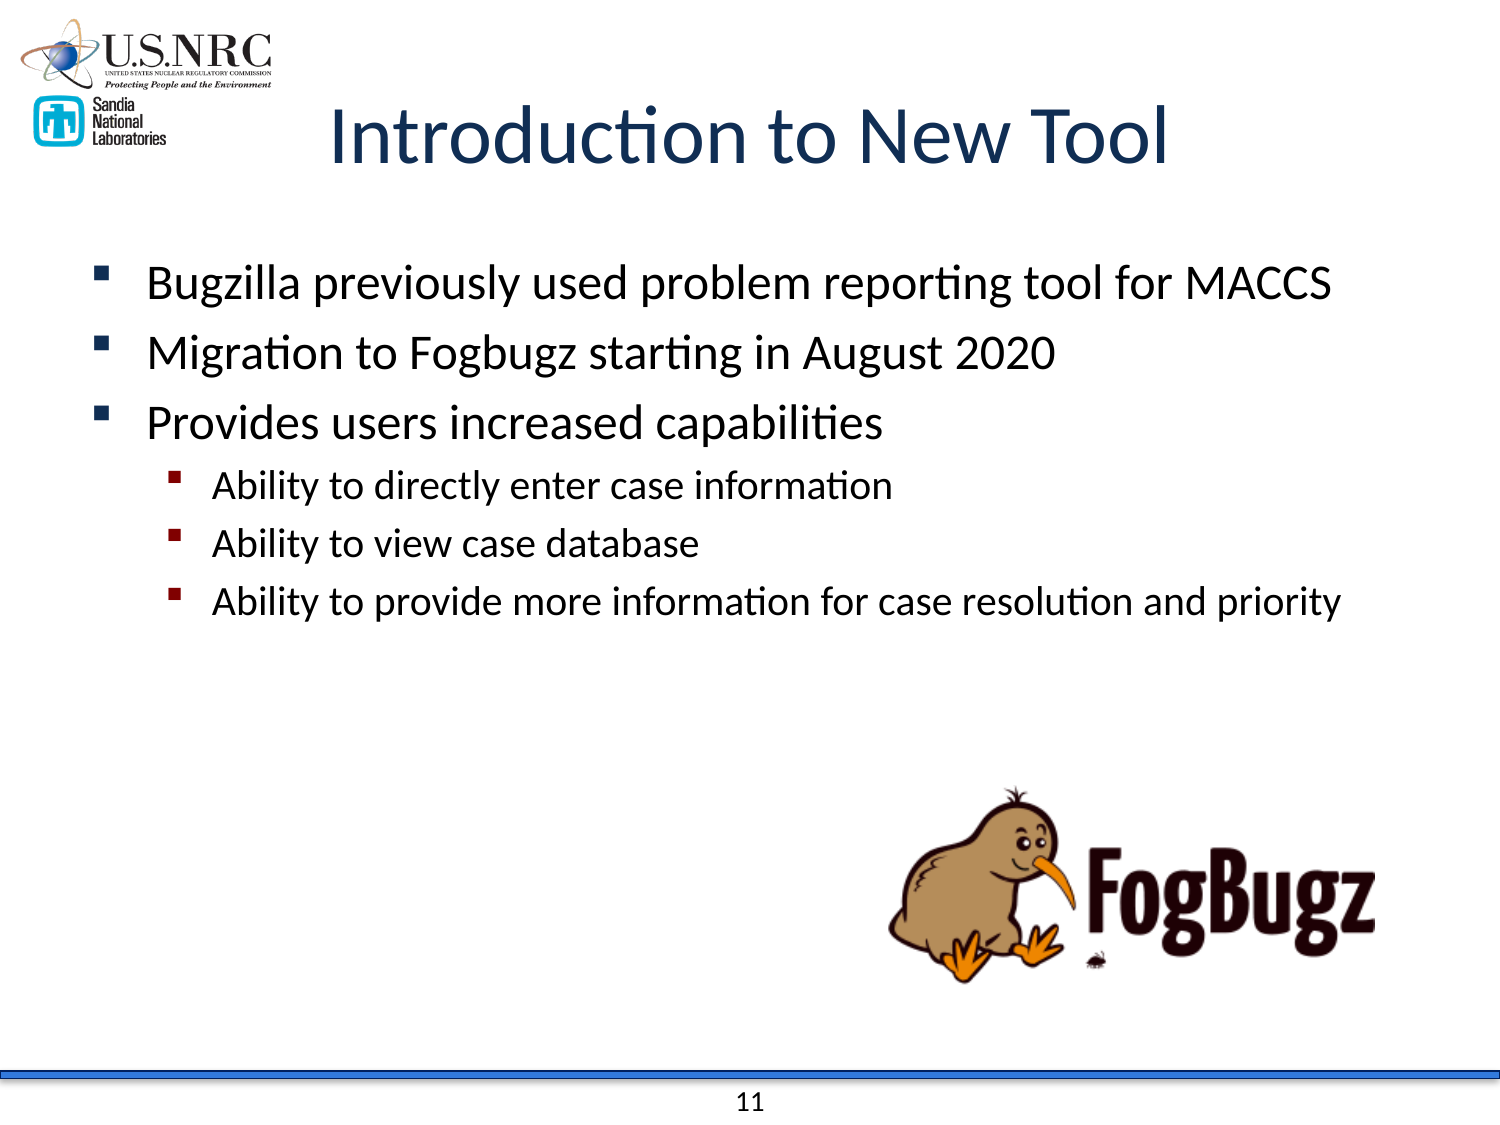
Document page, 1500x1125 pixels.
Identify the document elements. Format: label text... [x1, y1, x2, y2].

title Introduction to New Tool [75, 72, 1425, 210]
picture [886, 785, 1375, 986]
picture [19, 16, 273, 152]
picture [40, 101, 75, 141]
footer 11 [512, 1074, 988, 1122]
list Bugzilla previously used problem reporting tool for MACCS Migration to Fogbugz starting in August 2020 Provides users increased capabilities Ability to directly enter case information Ability to view case database Ability to provide more information for case resolution and priority [74, 241, 1426, 1038]
